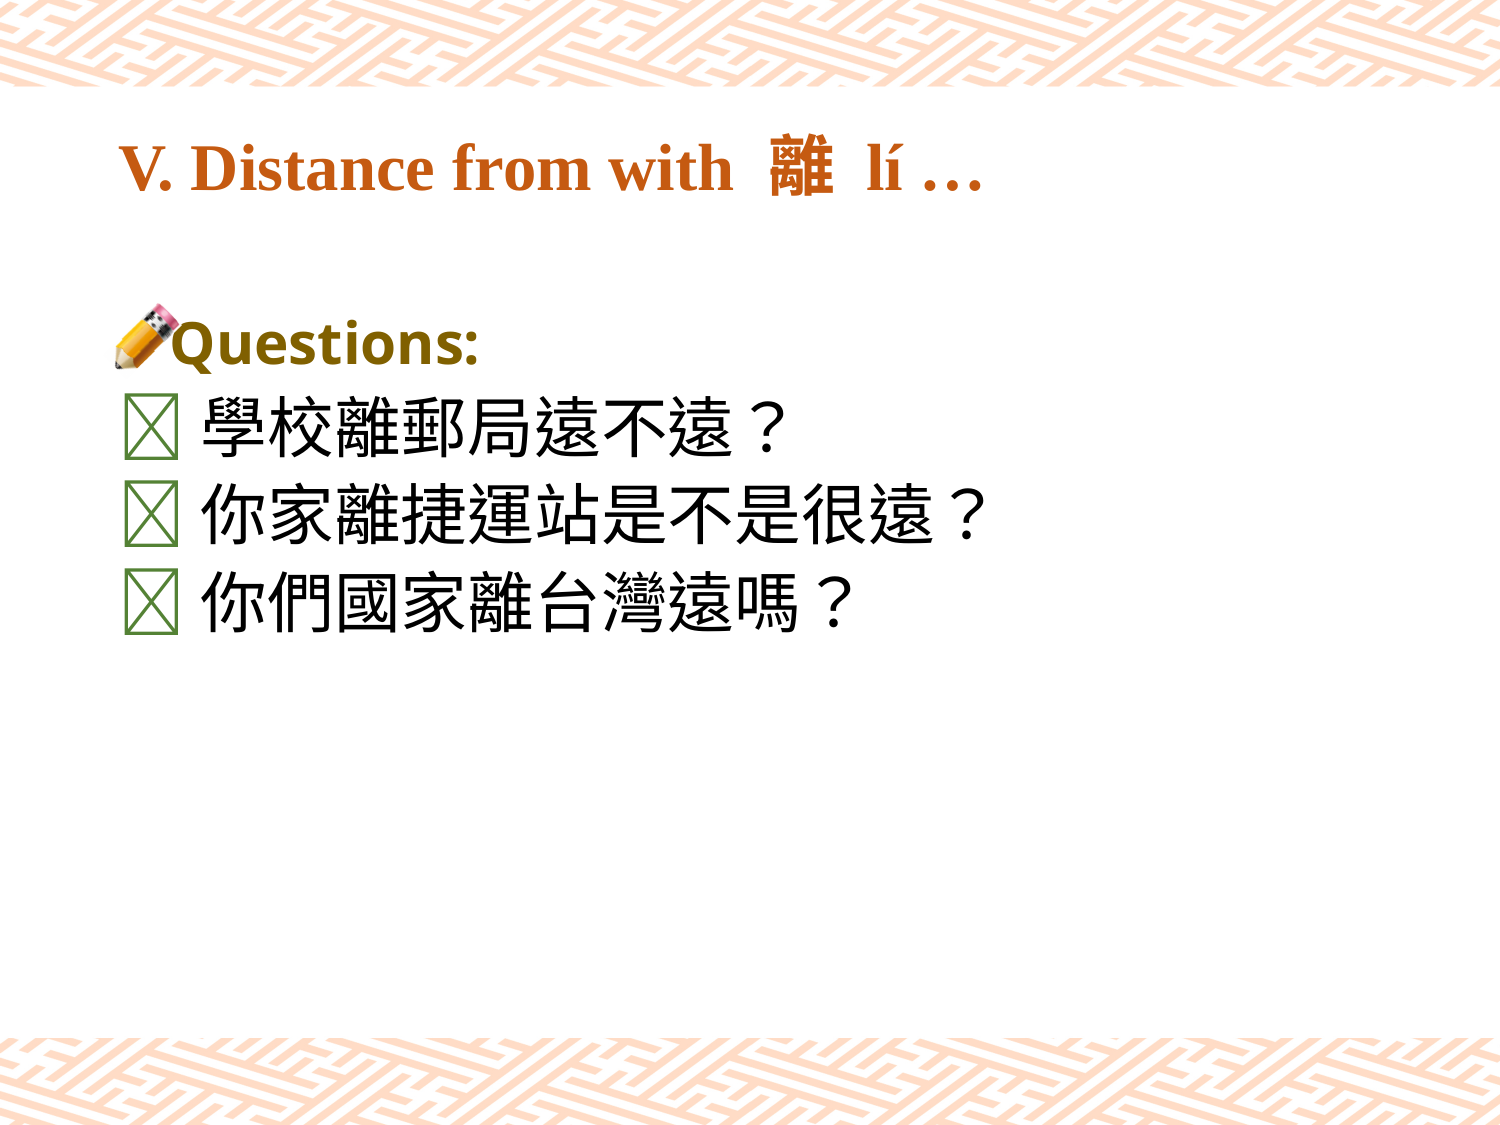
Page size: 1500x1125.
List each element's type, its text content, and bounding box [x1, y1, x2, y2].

picture [0, 0, 1500, 1125]
title V. Distance from with 離 lí … [103, 59, 1397, 278]
list Questions: 學校離郵局遠不遠？ 你家離捷運站是不是很遠？ 你們國家離台灣遠嗎？ [103, 299, 1397, 1014]
